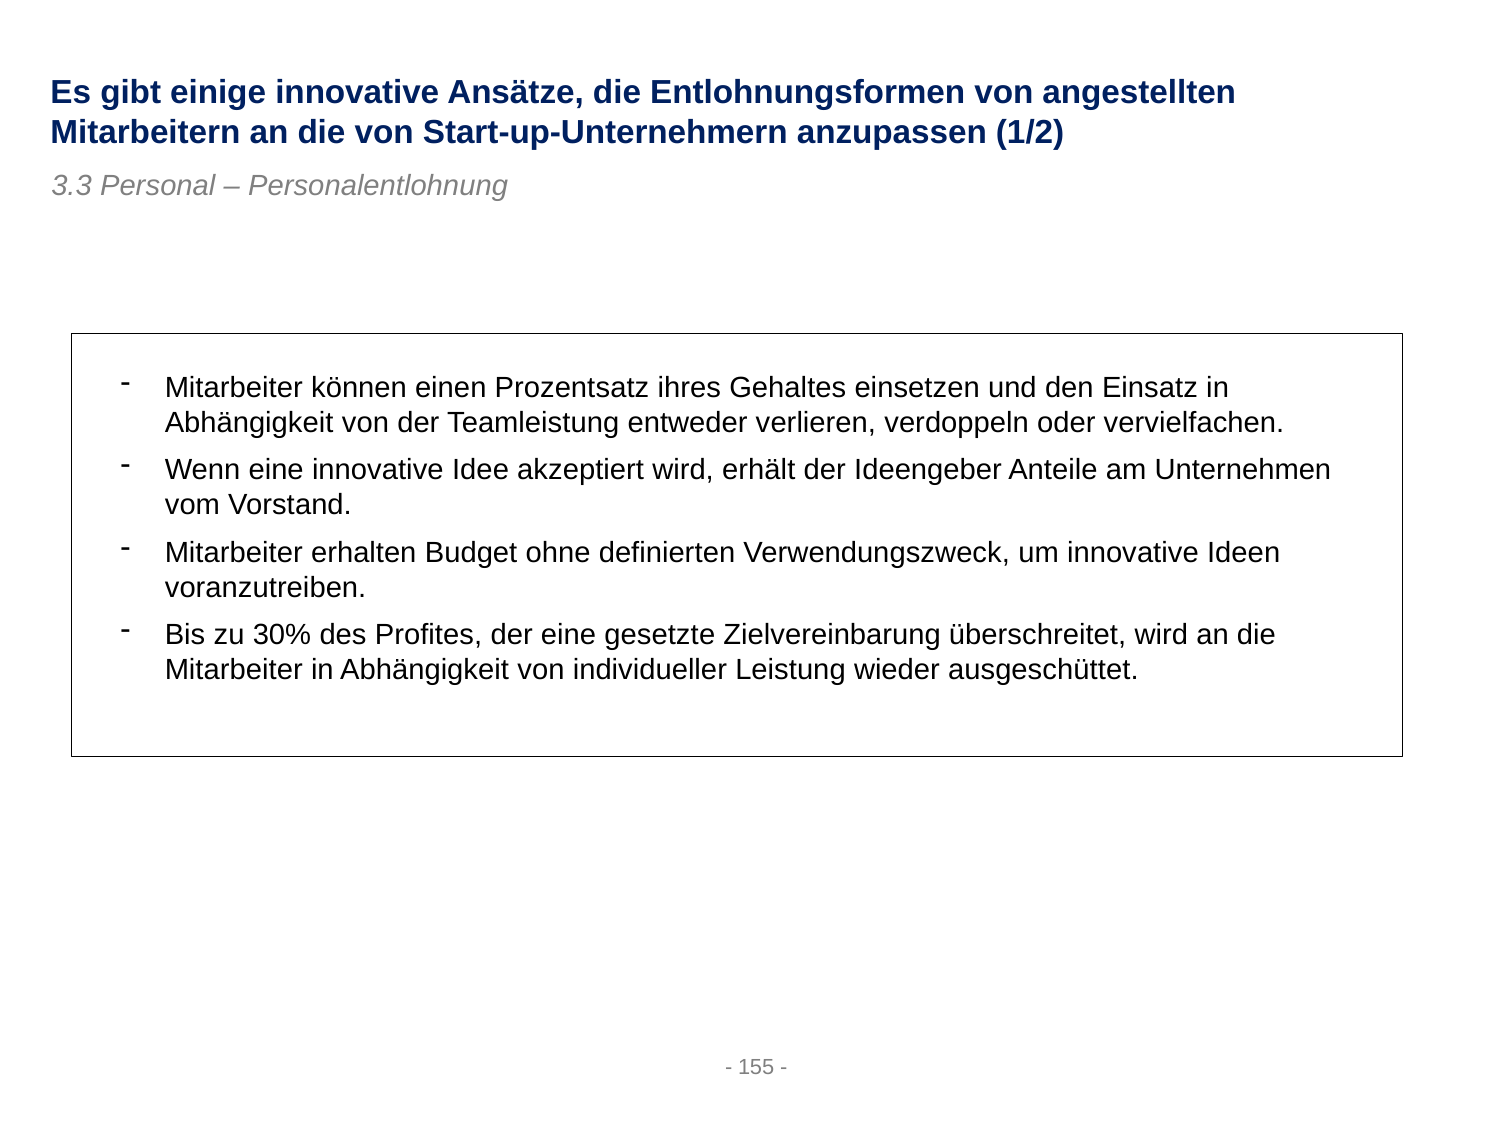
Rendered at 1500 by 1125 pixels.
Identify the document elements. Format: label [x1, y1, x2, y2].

slide_number [599, 1045, 913, 1093]
text_box [71, 333, 1403, 757]
text_box [35, 63, 1433, 158]
text_box [36, 159, 524, 209]
